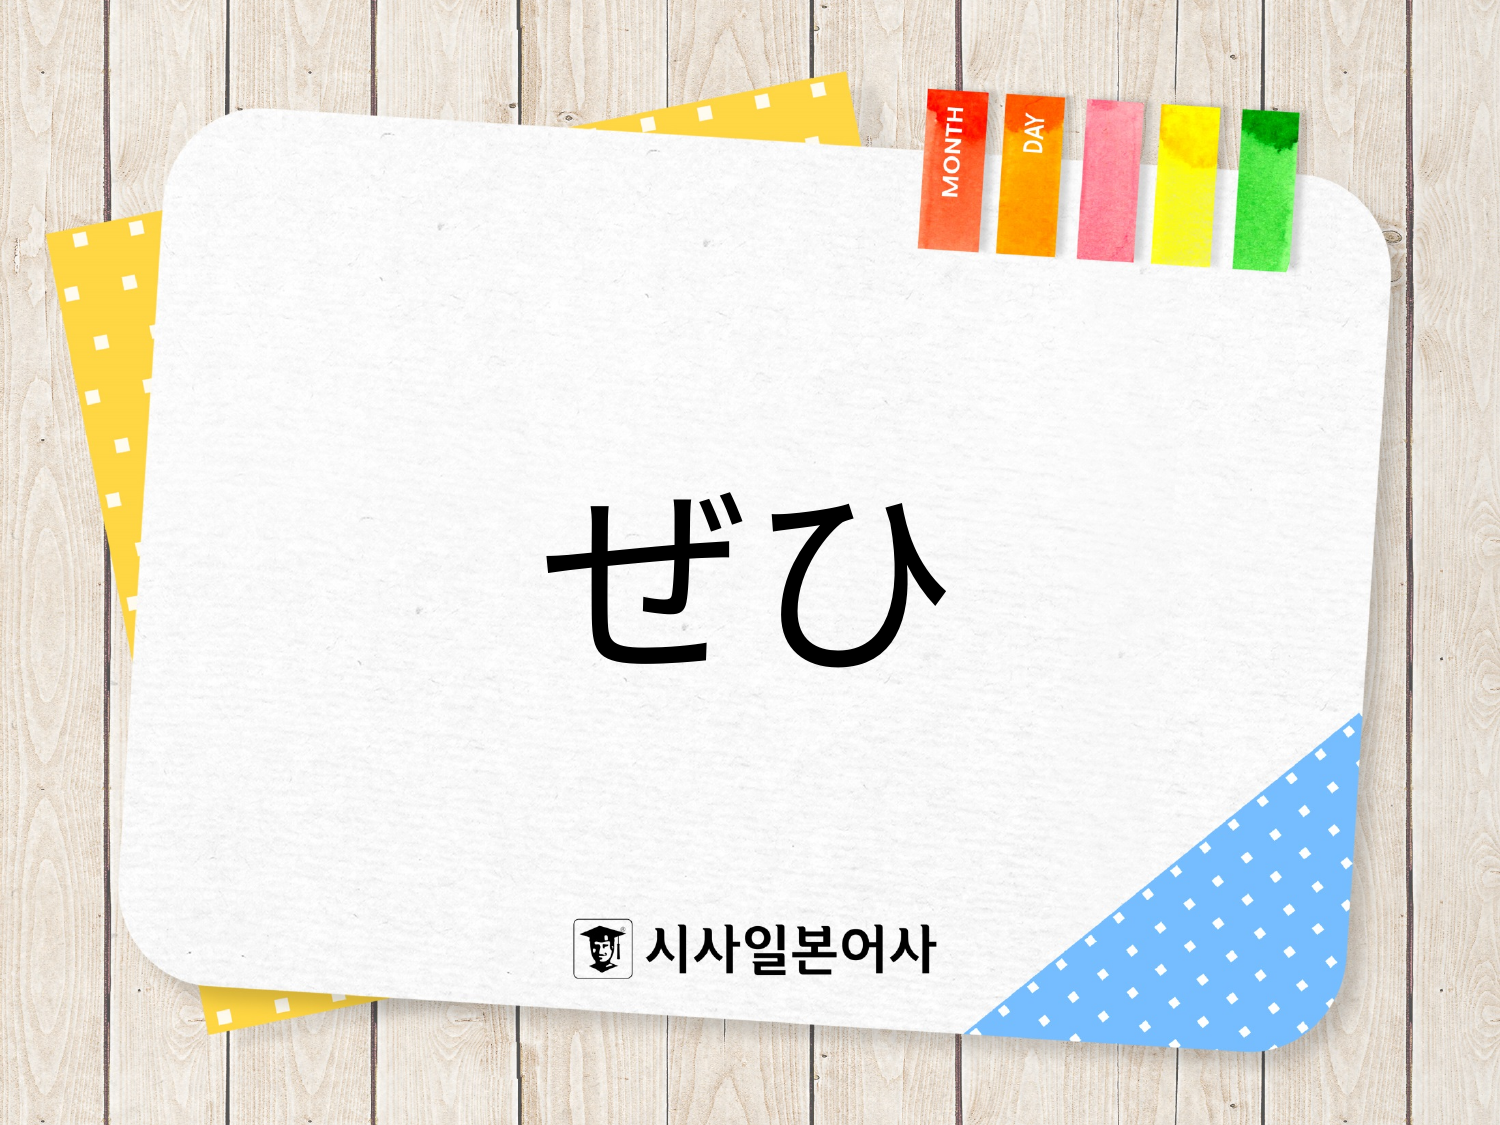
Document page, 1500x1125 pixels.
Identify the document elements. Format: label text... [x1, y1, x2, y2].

picture [0, 0, 1500, 1125]
title ぜひ [75, 338, 1425, 811]
